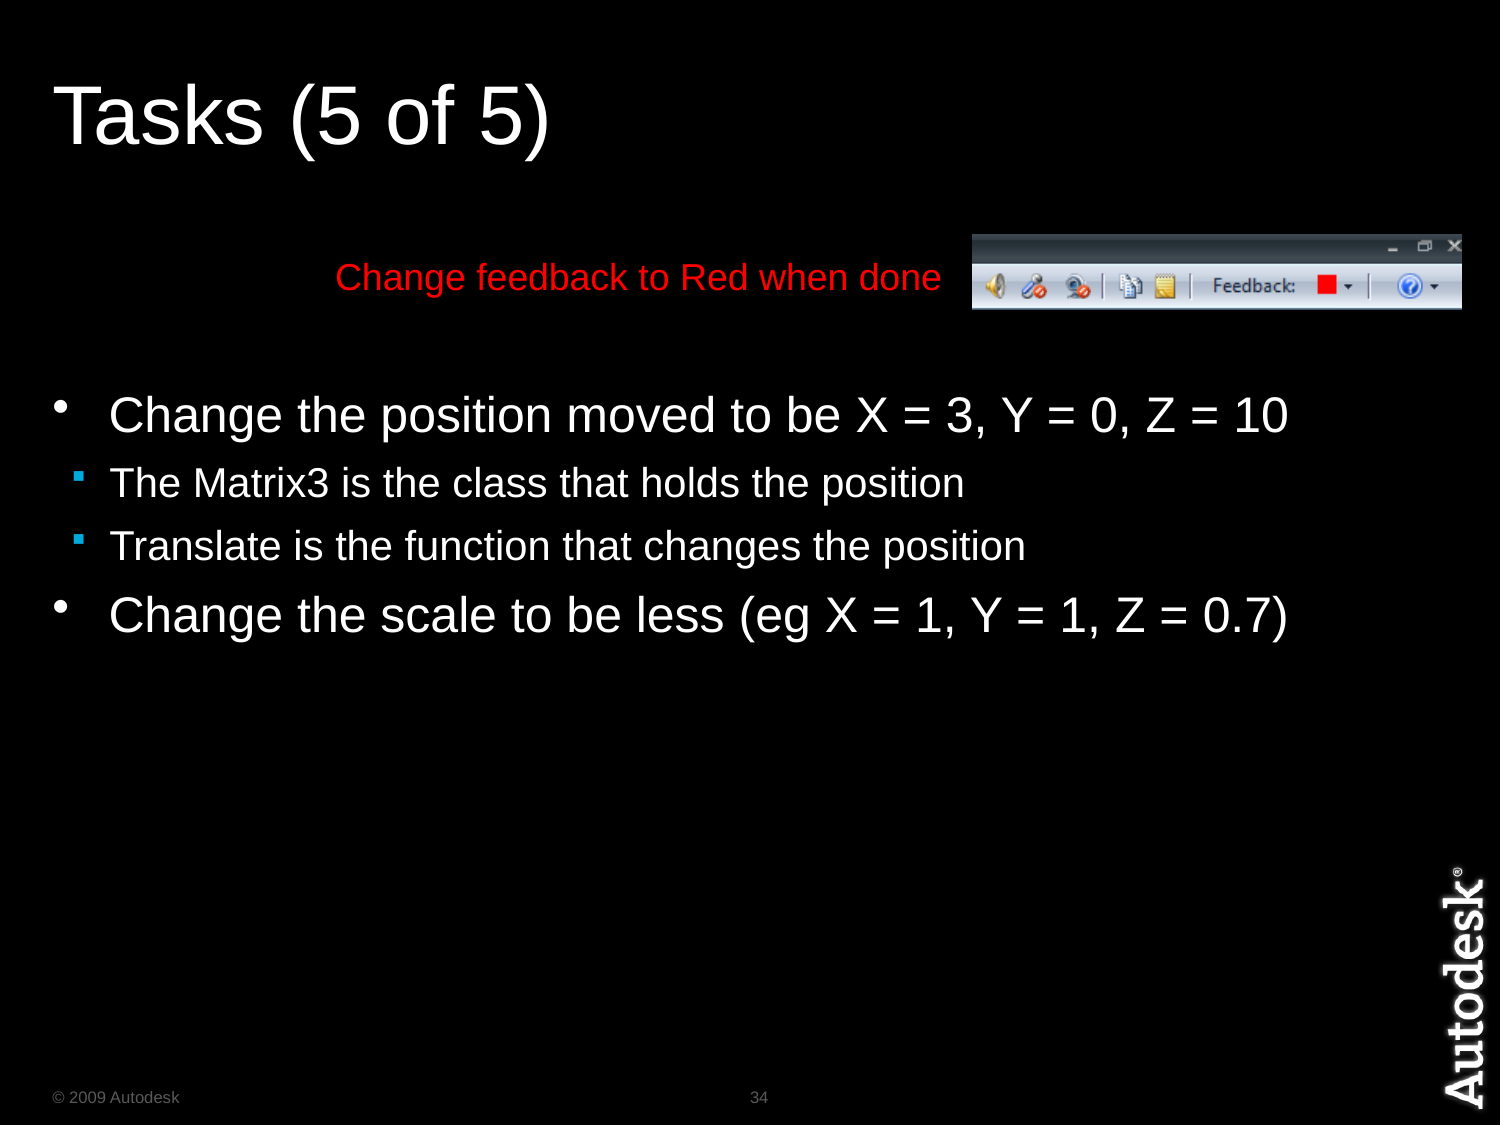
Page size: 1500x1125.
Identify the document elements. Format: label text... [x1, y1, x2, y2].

picture [972, 0, 1500, 1125]
list Change the position moved to be X = 3, Y = 0, Z = 10 The Matrix3 is the class that holds the position Translate is the function that changes the position Change the scale to be less (eg X = 1, Y = 1, Z = 0.7) [52, 231, 1401, 1073]
text_box Change feedback to Red when done [320, 246, 958, 306]
title Tasks (5 of 5) [52, 22, 1401, 211]
